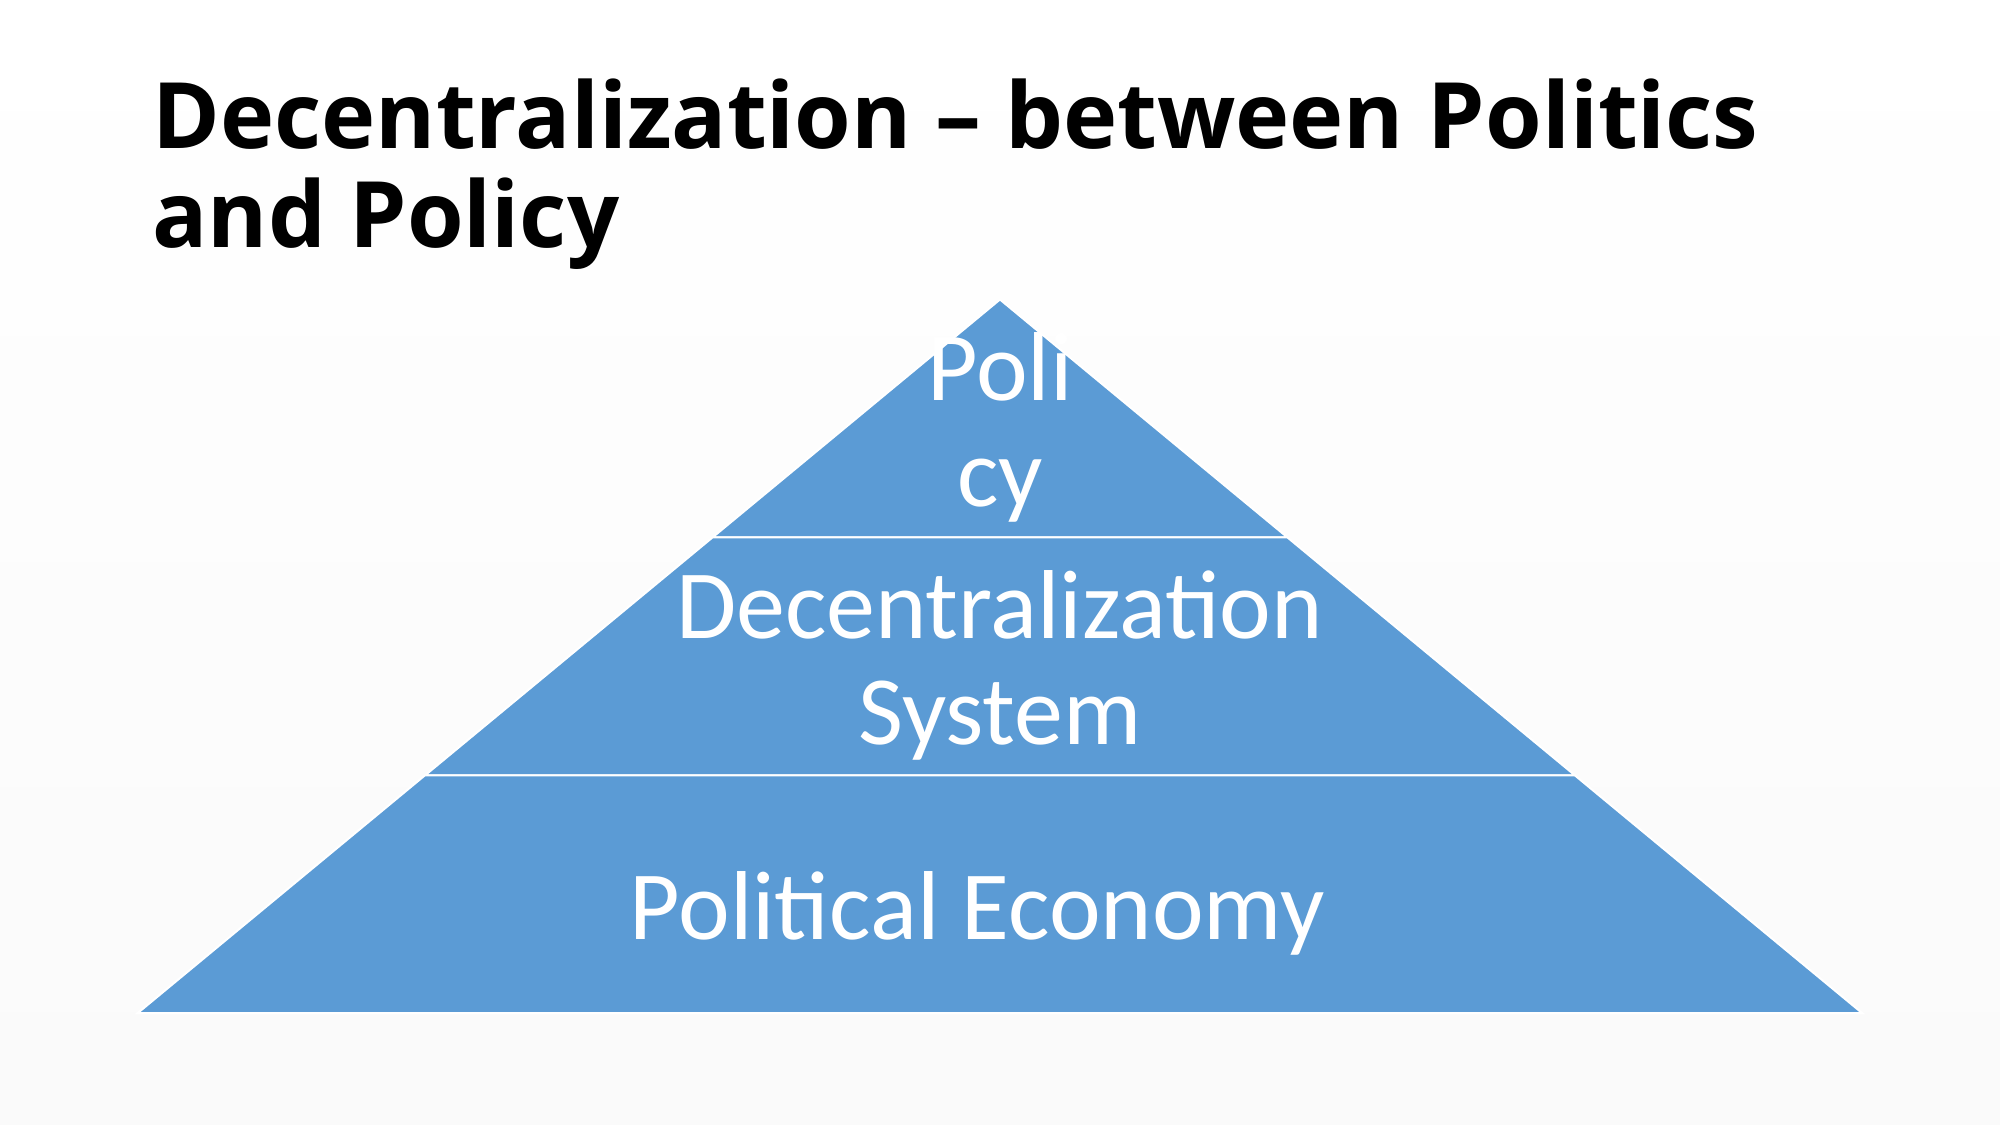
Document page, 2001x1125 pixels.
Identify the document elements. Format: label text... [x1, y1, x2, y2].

title Decentralization – between Politics and Policy [137, 59, 1863, 278]
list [137, 299, 1863, 1014]
